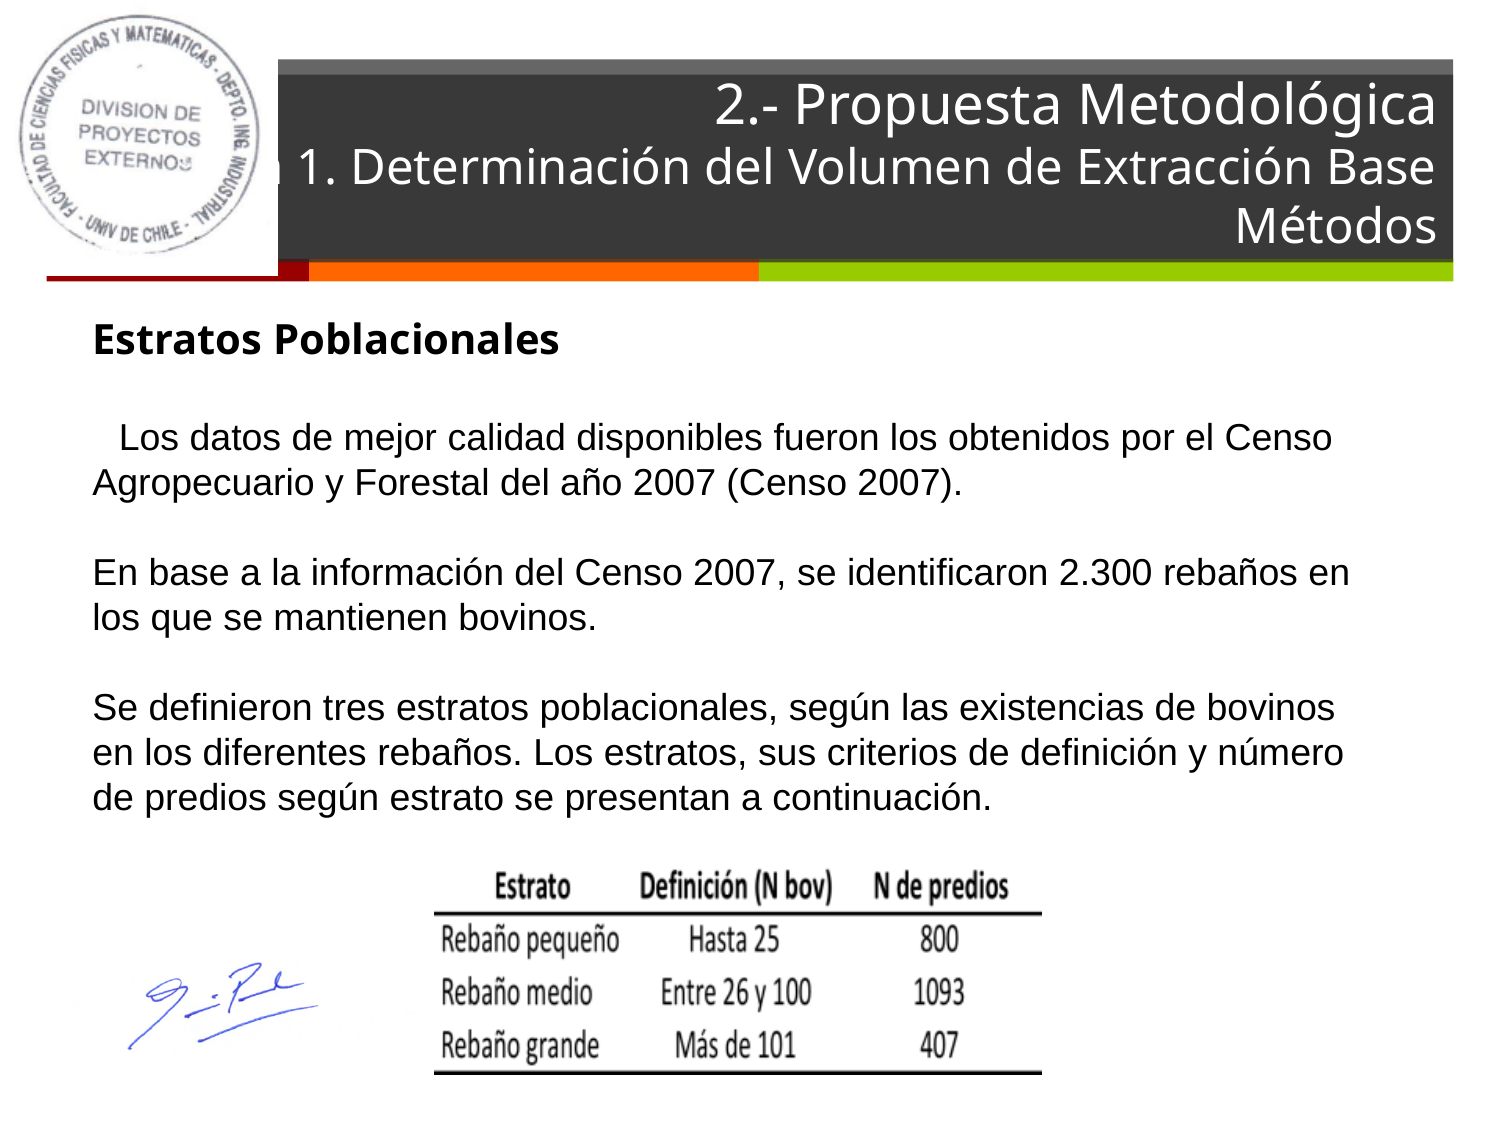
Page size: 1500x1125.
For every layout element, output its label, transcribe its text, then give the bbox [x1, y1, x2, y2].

picture [0, 0, 278, 277]
text_box Estratos Poblacionales Los datos de mejor calidad disponibles fueron los obtenidos por el Censo Agropecuario y Forestal del año 2007 (Censo 2007). En base a la información del Censo 2007, se identificaron 2.300 rebaños en los que se mantienen bovinos. Se definieron tres estratos poblacionales, según las existencias de bovinos en los diferentes rebaños. Los estratos, sus criterios de definición y número de predios según estrato se presentan a continuación. [77, 308, 1394, 961]
picture [0, 859, 1043, 1075]
title 2.- Propuesta Metodológica Etapa 1. Determinación del Volumen de Extracción Base Métodos [284, 59, 1454, 263]
